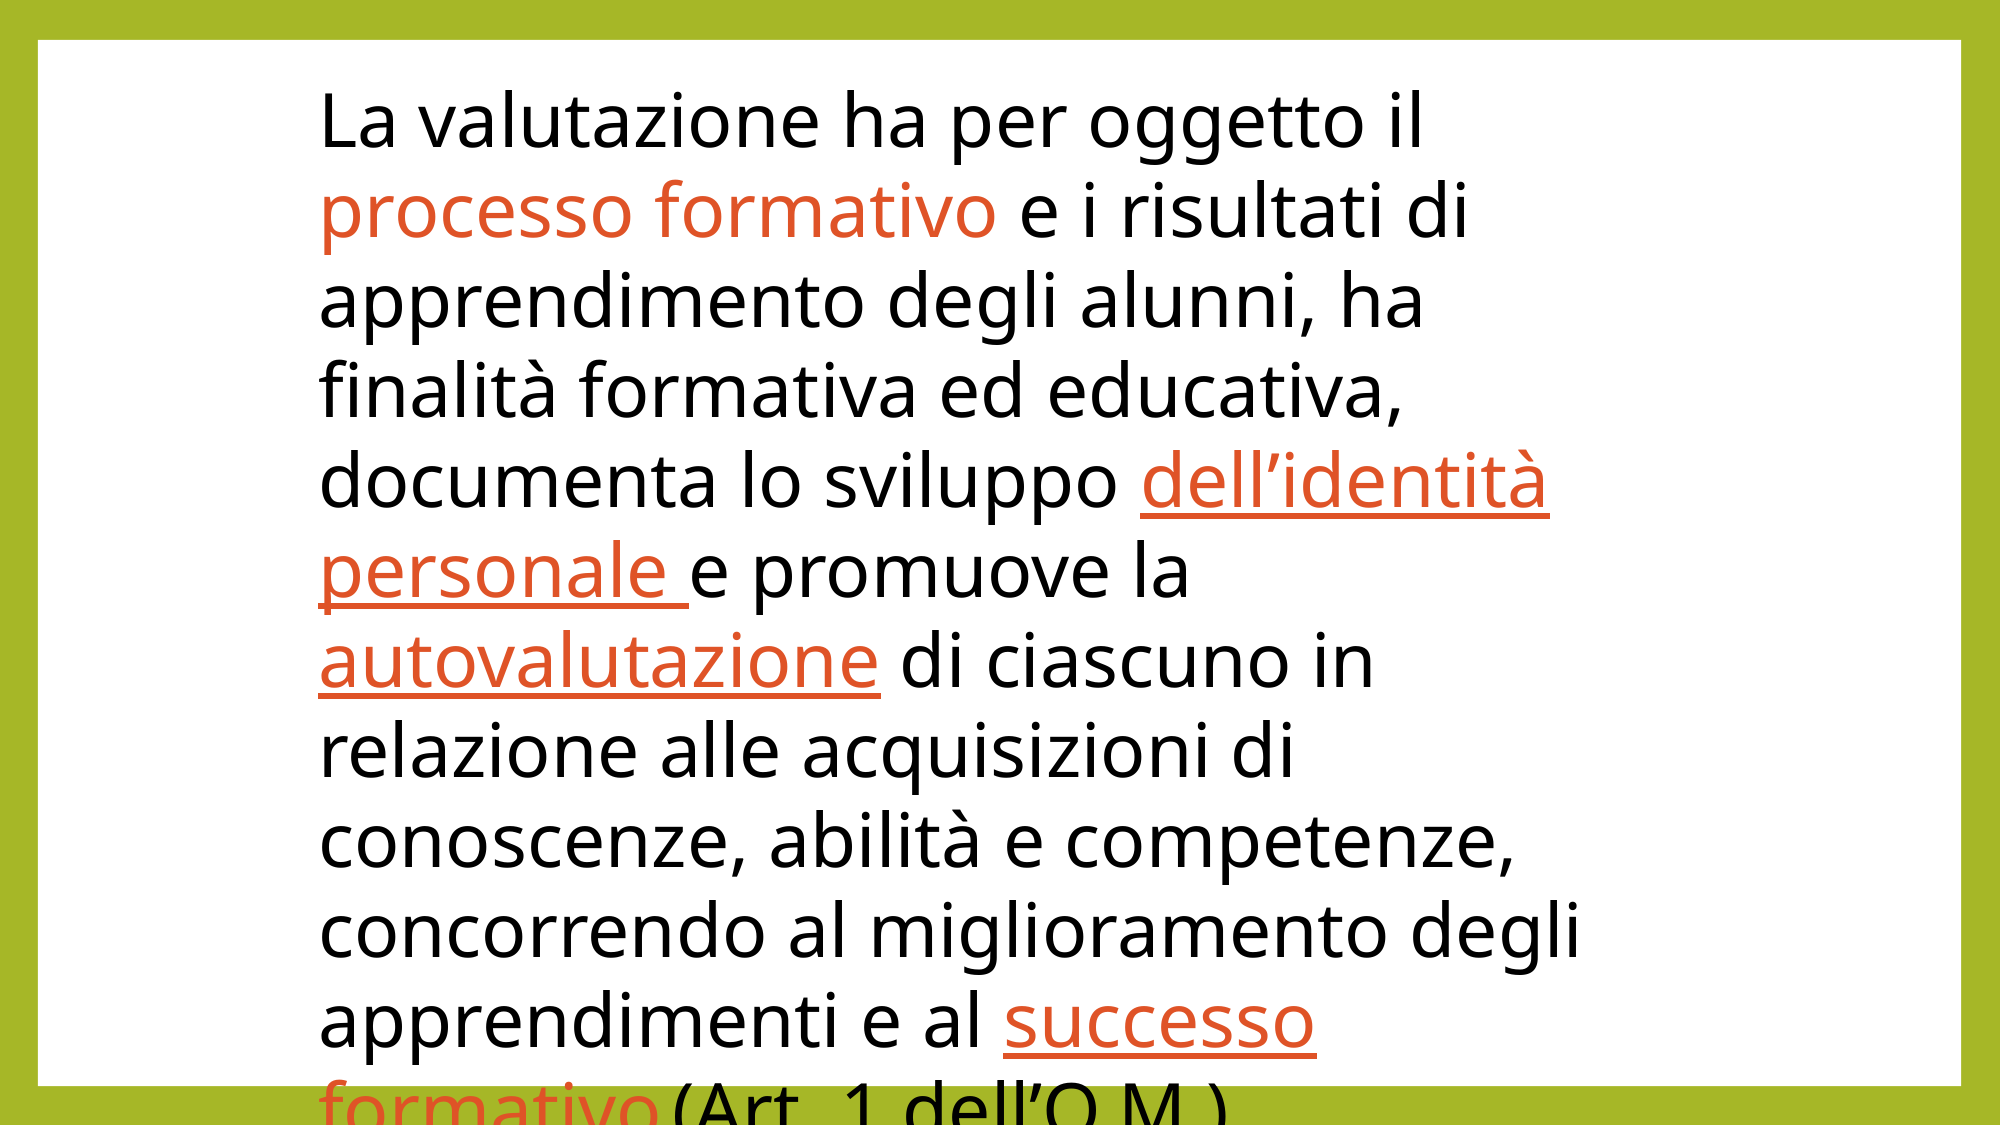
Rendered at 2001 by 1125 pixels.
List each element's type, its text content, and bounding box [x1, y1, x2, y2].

text_box La valutazione ha per oggetto il processo formativo e i risultati di apprendimento degli alunni, ha finalità formativa ed educativa, documenta lo sviluppo dell’identità personale e promuove la autovalutazione di ciascuno in relazione alle acquisizioni di conoscenze, abilità e competenze, concorrendo al miglioramento degli apprendimenti e al successo formativo (Art. 1 dell’O.M.). [303, 65, 1679, 1125]
